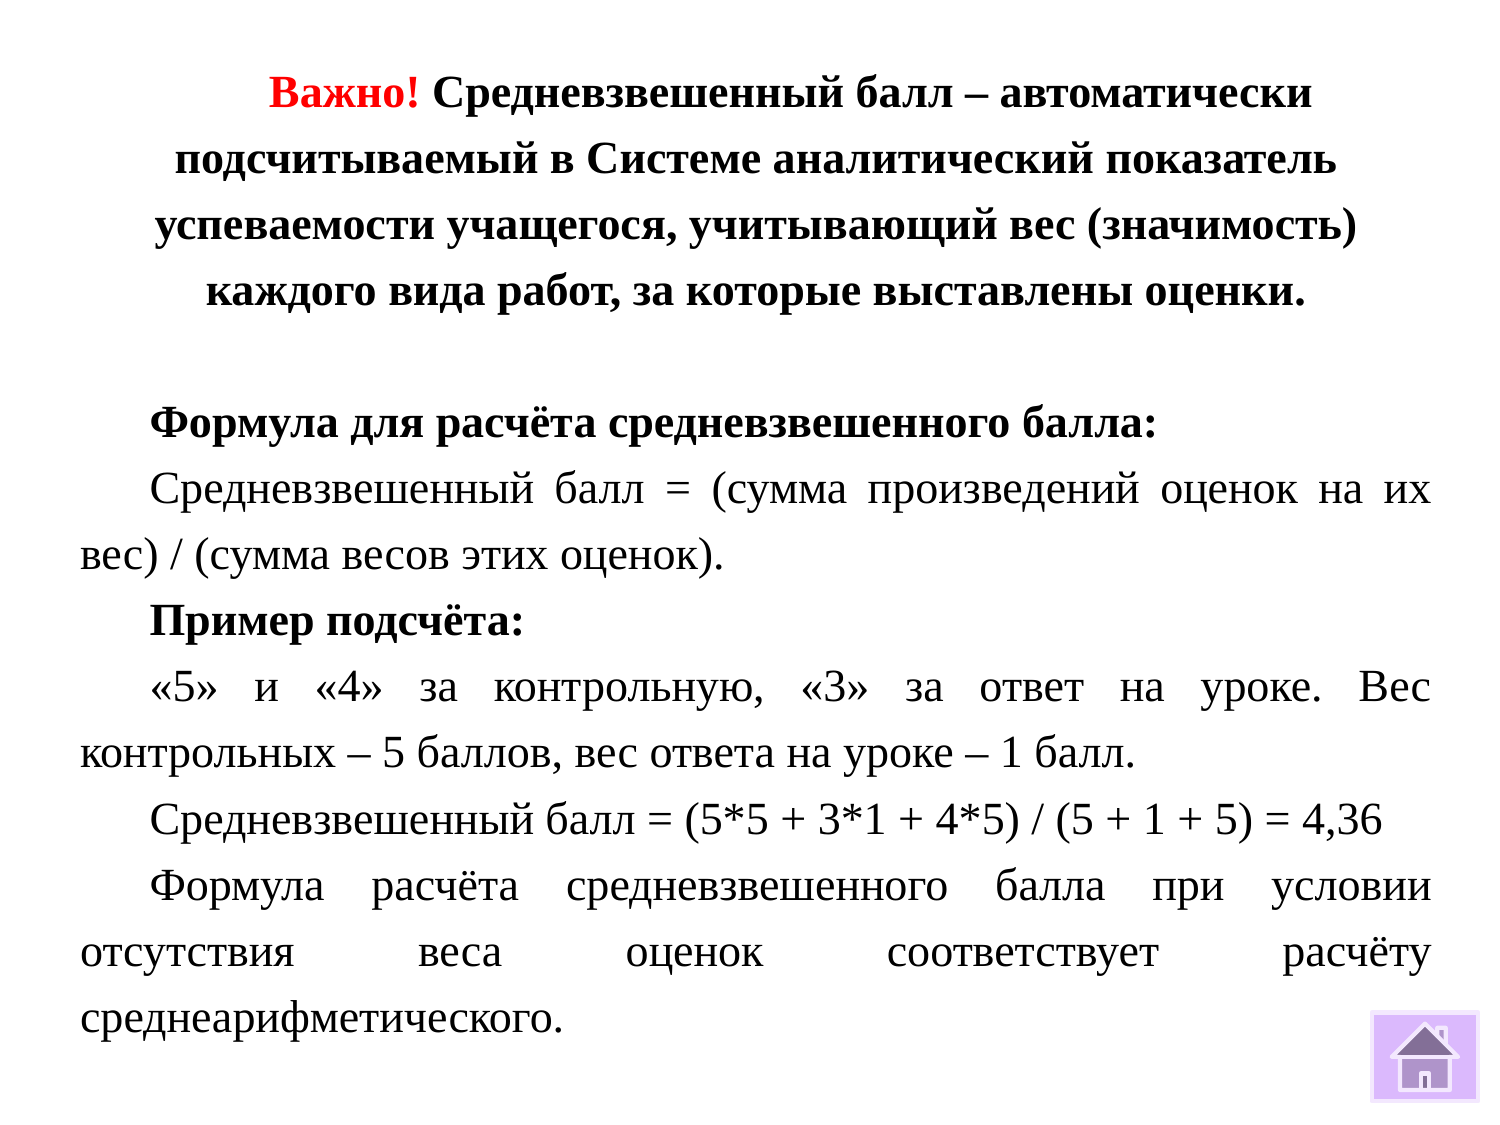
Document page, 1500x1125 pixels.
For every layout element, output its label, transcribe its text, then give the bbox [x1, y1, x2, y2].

list Важно! Средневзвешенный балл – автоматически подсчитываемый в Системе аналитический показатель успеваемости учащегося, учитывающий вес (значимость) каждого вида работ, за которые выставлены оценки. Формула для расчёта средневзвешенного балла: Средневзвешенный балл = (сумма произведений оценок на их вес) / (сумма весов этих оценок). Пример подсчёта: «5» и «4» за контрольную, «3» за ответ на уроке. Вес контрольных – 5 баллов, вес ответа на уроке – 1 балл. Средневзвешенный балл = (5*5 + 3*1 + 4*5) / (5 + 1 + 5) = 4,36 Формула расчёта средневзвешенного балла при условии отсутствия веса оценок соответствует расчёту среднеарифметического. [64, 42, 1447, 1071]
text_box [1370, 1010, 1480, 1103]
